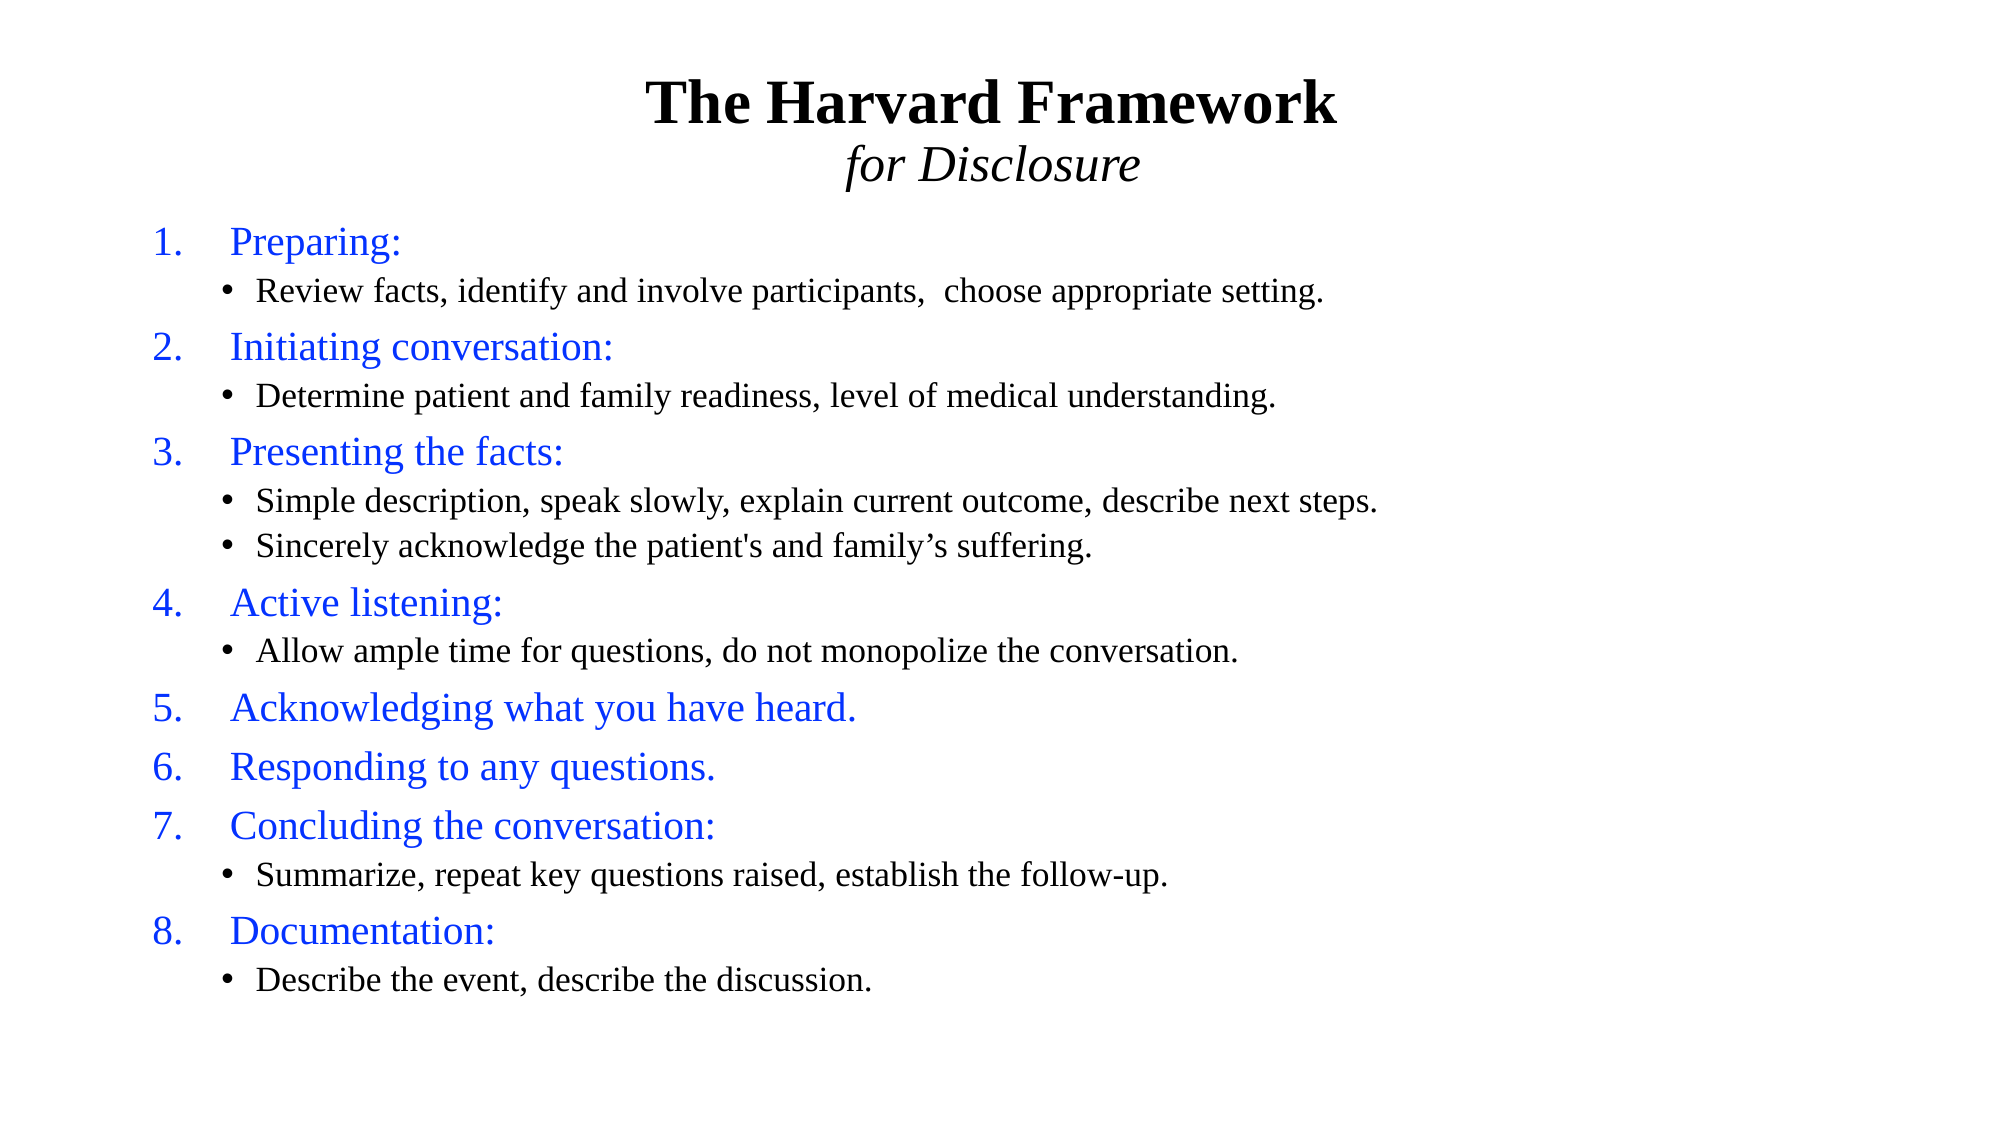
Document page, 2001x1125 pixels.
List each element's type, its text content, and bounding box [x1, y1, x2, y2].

title The Harvard Framework for Disclosure [137, 59, 1863, 212]
list Preparing: Review facts, identify and involve participants, choose appropriate setting. Initiating conversation: Determine patient and family readiness, level of medical understanding. Presenting the facts: Simple description, speak slowly, explain current outcome, describe next steps. Sincerely acknowledge the patient's and family’s suffering. Active listening: Allow ample time for questions, do not monopolize the conversation. Acknowledging what you have heard. Responding to any questions. Concluding the conversation: Summarize, repeat key questions raised, establish the follow-up. Documentation: Describe the event, describe the discussion. [137, 212, 1863, 1014]
